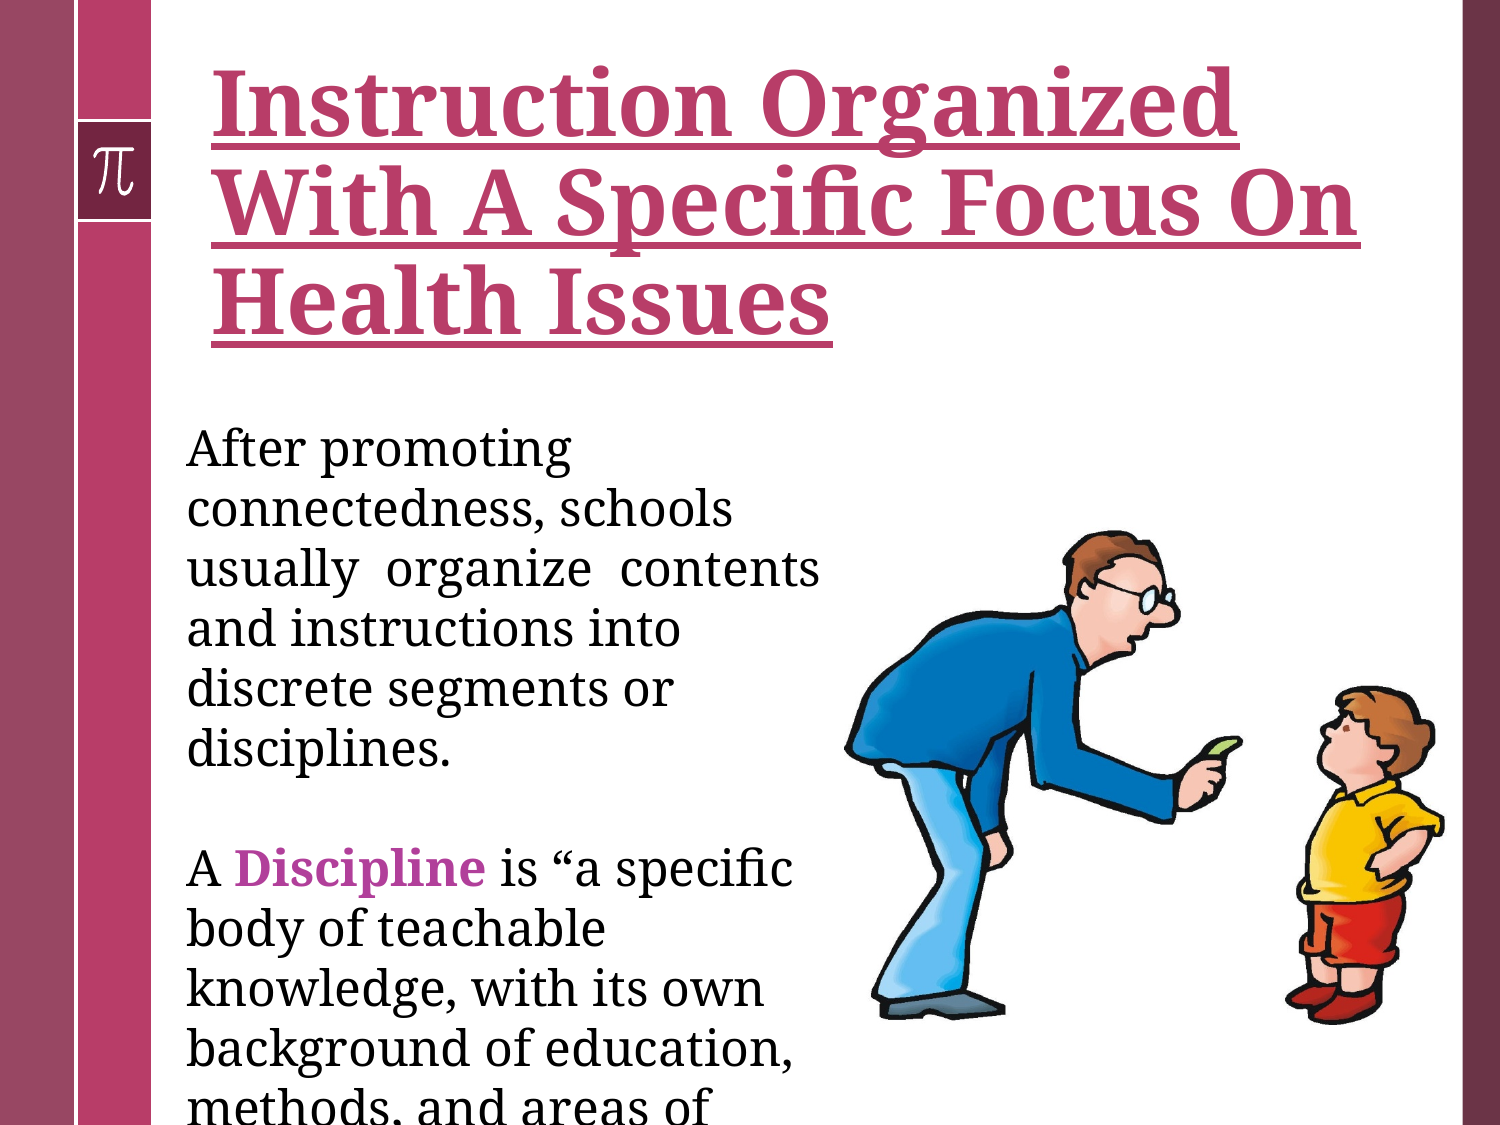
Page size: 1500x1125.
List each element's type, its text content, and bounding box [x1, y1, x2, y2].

text_box After promoting connectedness, schools usually organize contents and instructions into discrete segments or disciplines. A Discipline is “a specific body of teachable knowledge, with its own background of education, methods, and areas of focus” Jean Piaget. [171, 408, 845, 1125]
title Instruction Organized With A Specific Focus On Health Issues [196, 64, 1400, 362]
picture [844, 527, 1447, 1026]
